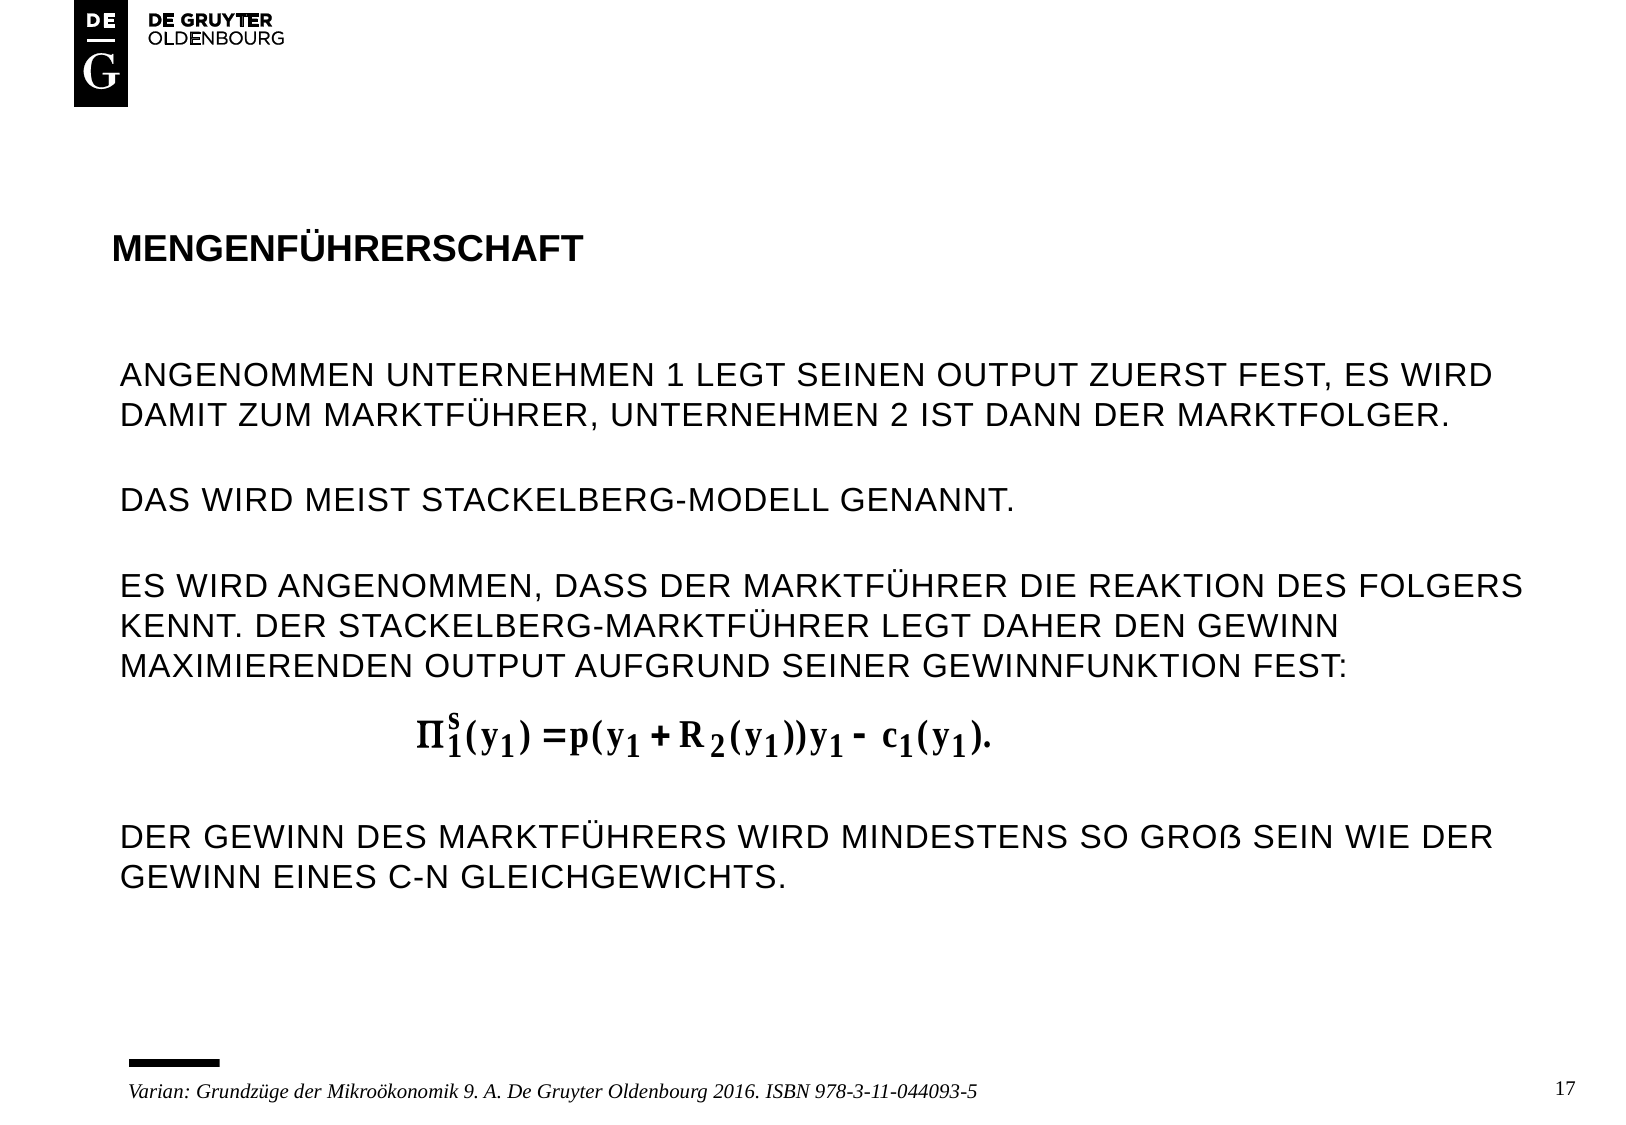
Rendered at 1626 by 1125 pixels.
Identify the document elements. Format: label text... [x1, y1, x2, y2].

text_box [415, 698, 992, 759]
slide_number 17 [1554, 1074, 1614, 1104]
list ANGENOMMEN UNTERNEHMEN 1 LEGT SEINEN OUTPUT ZUERST FEST, ES WIRD DAMIT ZUM MARKTFÜHRER, UNTERNEHMEN 2 IST DANN DER MARKTFOLGER. DAS WIRD MEIST STACKELBERG-MODELL GENANNT. ES WIRD ANGENOMMEN, DASS DER MARKTFÜHRER DIE REAKTION DES FOLGERS KENNT. DER STACKELBERG-MARKTFÜHRER LEGT DAHER DEN gewinn maximierenden OUTPUT AUFGRUND SEINER GEWINNFUNKTION FEST: Der gewinn des marktführers wird mindestens so groß sein wie der gewinn eines c-n gleichgewichts. [119, 352, 1547, 935]
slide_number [128, 1077, 1539, 1108]
title MENGENFÜHRERSCHAFT [111, 223, 1539, 281]
